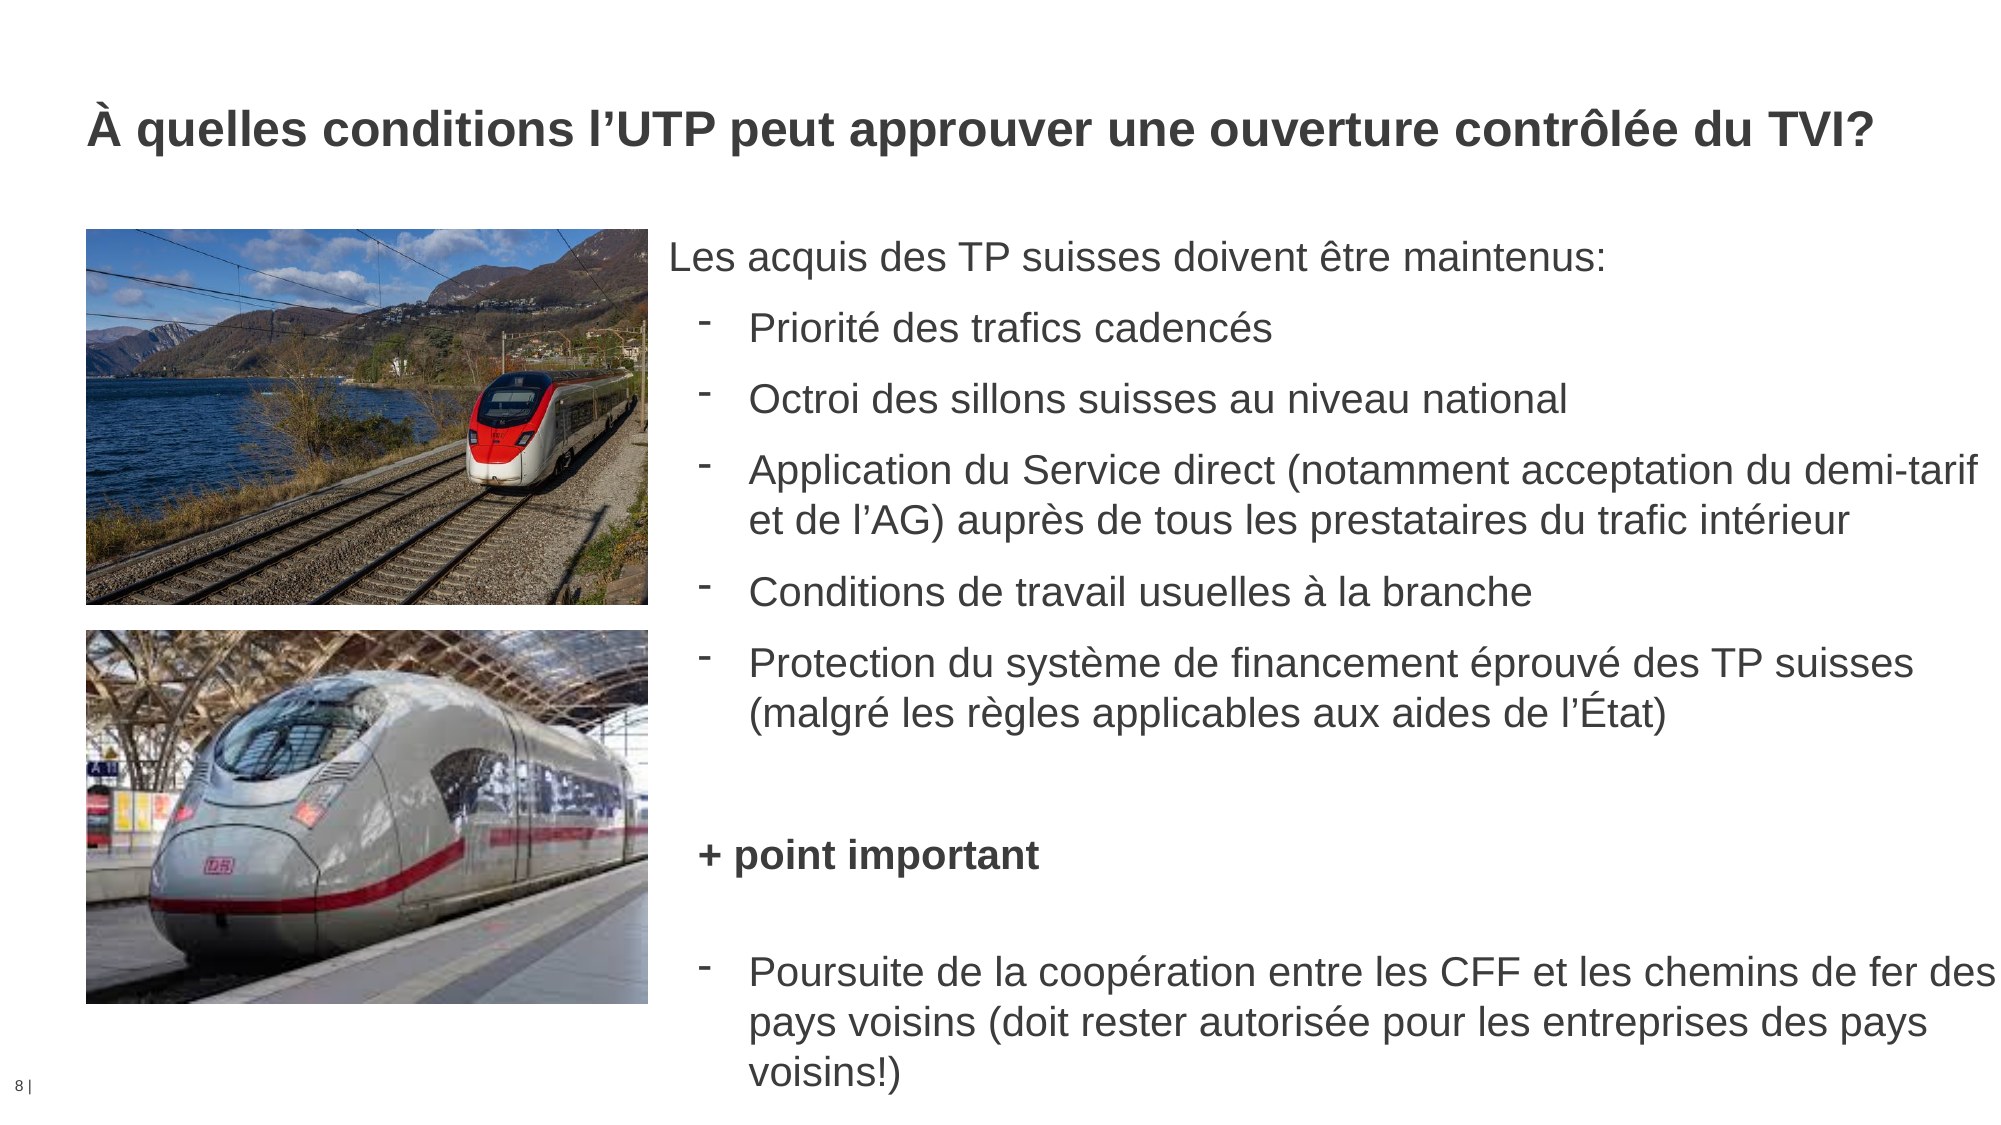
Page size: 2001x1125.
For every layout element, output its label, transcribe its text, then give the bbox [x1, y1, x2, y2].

list Les acquis des TP suisses doivent être maintenus: Priorité des trafics cadencés Octroi des sillons suisses au niveau national Application du Service direct (notamment acceptation du demi-tarif et de l’AG) auprès de tous les prestataires du trafic intérieur Conditions de travail usuelles à la branche Protection du système de financement éprouvé des TP suisses (malgré les règles applicables aux aides de l’État) + point important Poursuite de la coopération entre les CFF et les chemins de fer des pays voisins (doit rester autorisée pour les entreprises des pays voisins!) [668, 229, 2000, 1013]
title À quelles conditions l’UTP peut approuver une ouverture contrôlée du TVI? [86, 87, 1914, 253]
picture [86, 630, 648, 1005]
slide_number 8 | [0, 1068, 125, 1125]
picture [86, 229, 648, 605]
